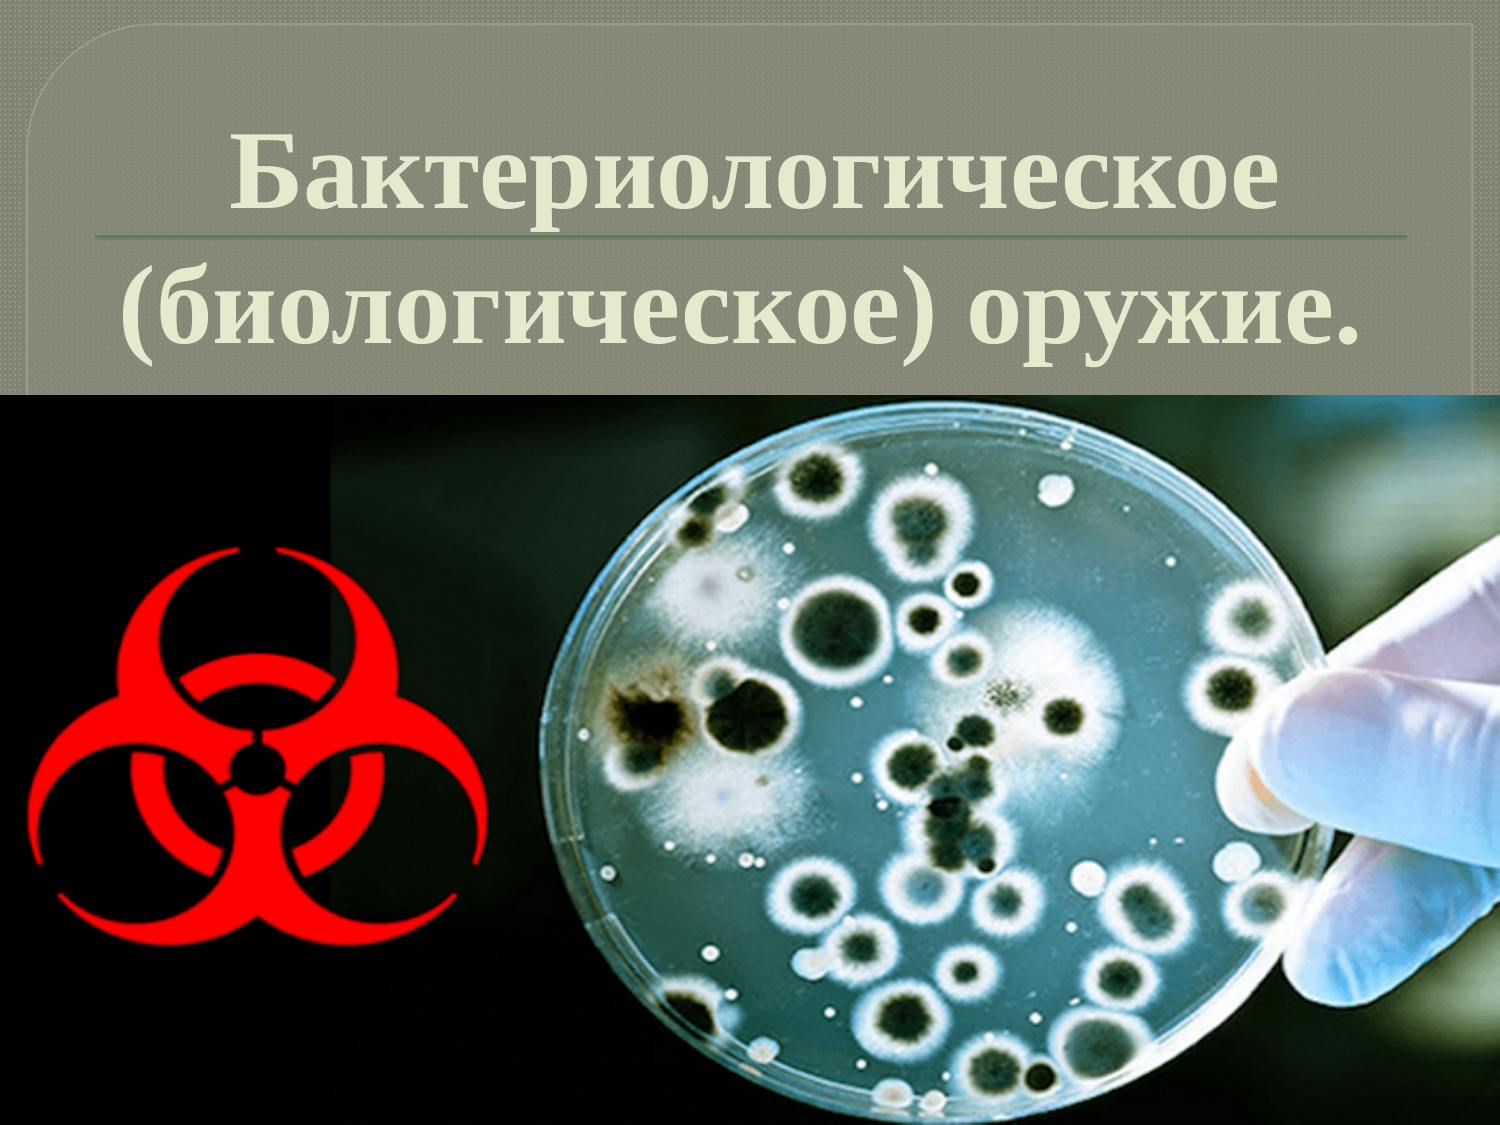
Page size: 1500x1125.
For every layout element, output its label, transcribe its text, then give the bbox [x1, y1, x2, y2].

title Бактериологическое (биологическое) оружие. [76, 41, 1425, 374]
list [0, 394, 1500, 1125]
